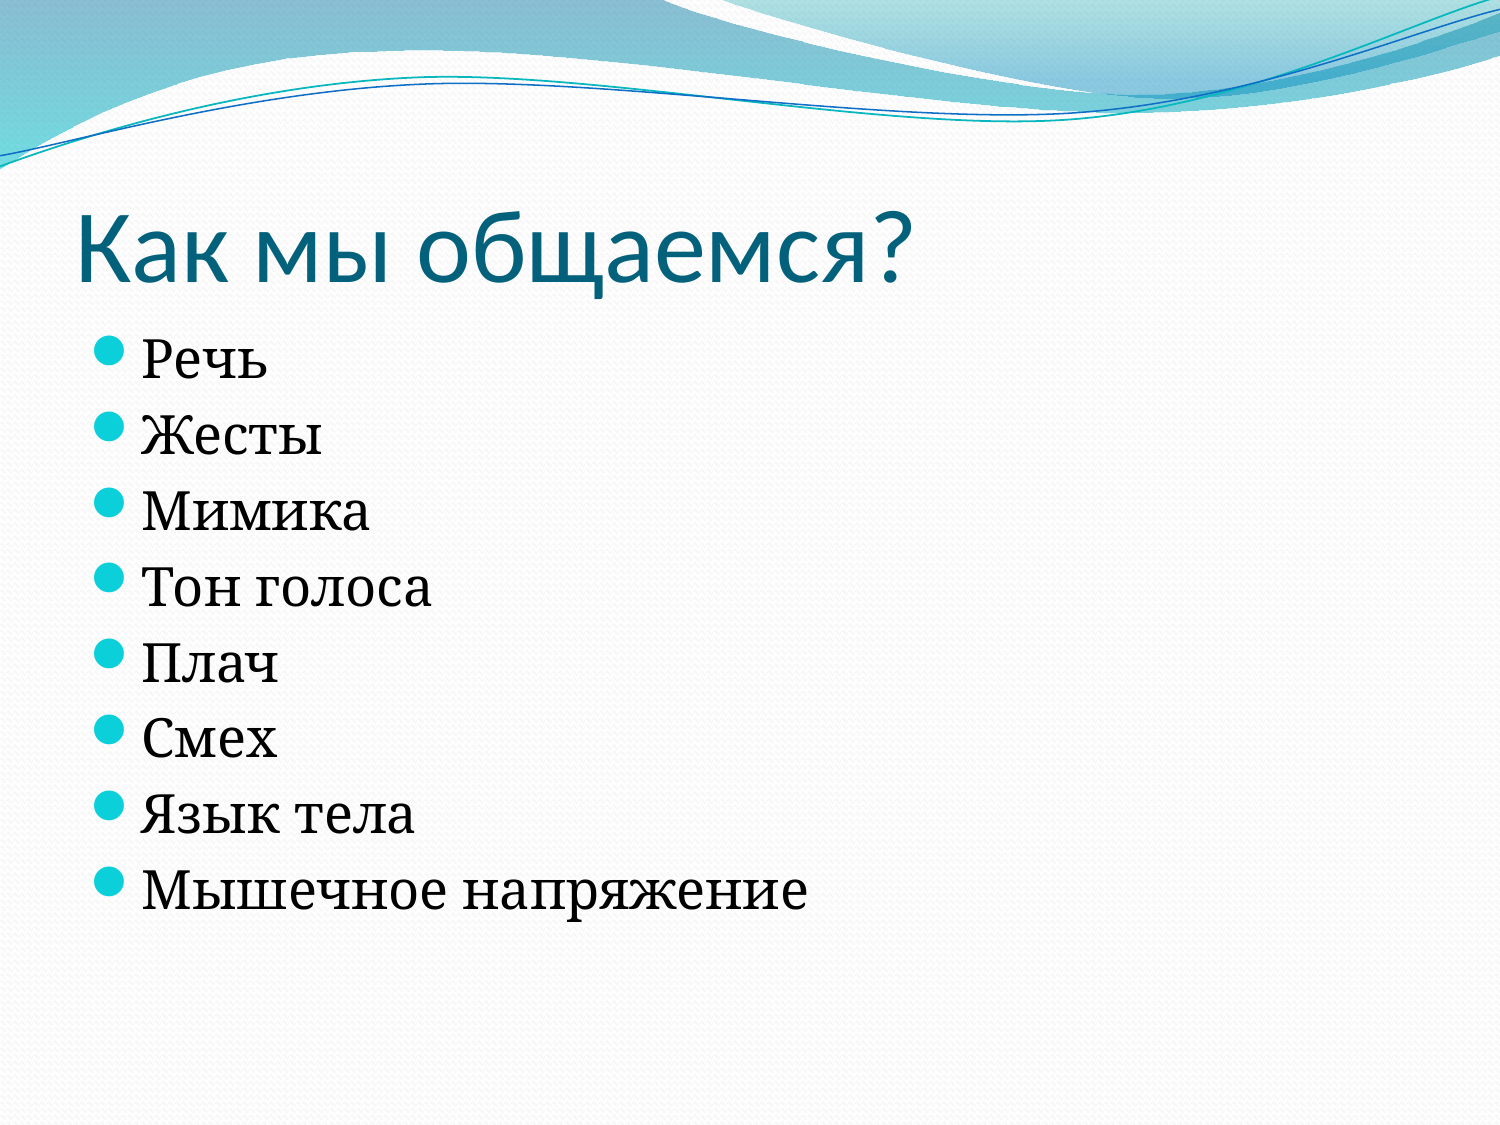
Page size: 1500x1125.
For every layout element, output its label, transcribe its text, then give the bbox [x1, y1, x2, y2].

title Как мы общаемся? [75, 115, 1425, 303]
list Речь Жесты Мимика Тон голоса Плач Смех Язык тела Мышечное напряжение [75, 317, 1425, 1038]
